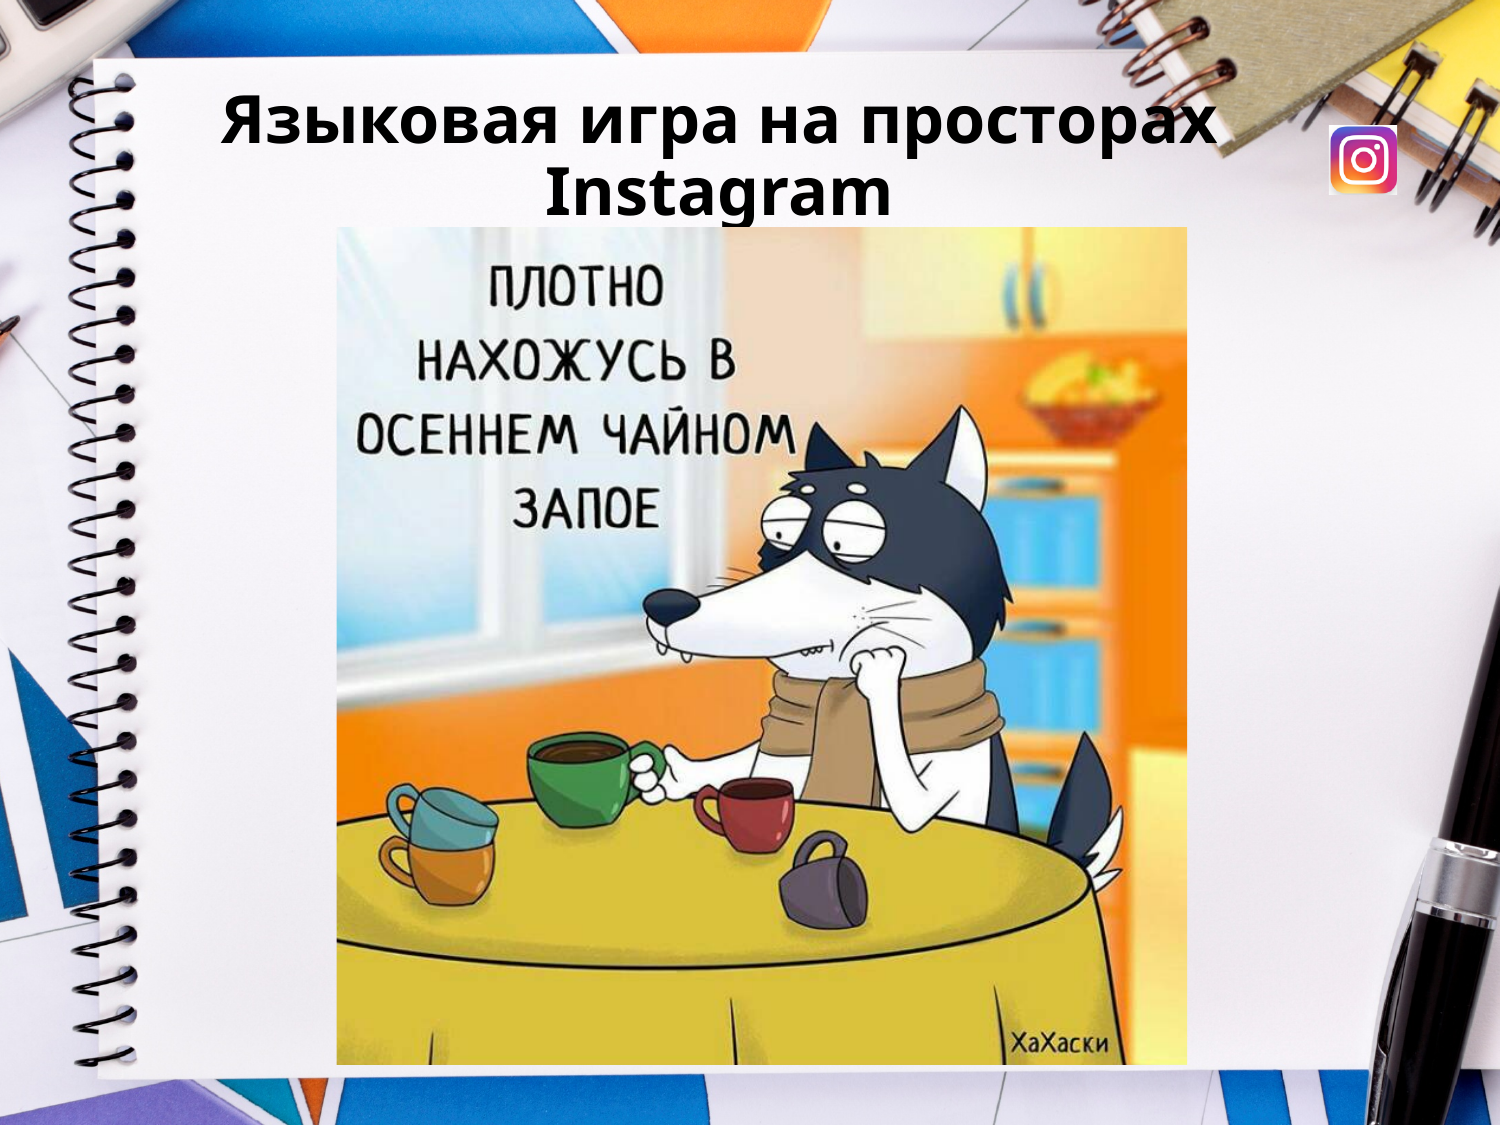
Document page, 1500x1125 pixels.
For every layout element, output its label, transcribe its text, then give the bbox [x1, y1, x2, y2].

picture [0, 0, 1500, 1125]
title Языковая игра на просторах Instagram [76, 78, 1363, 239]
